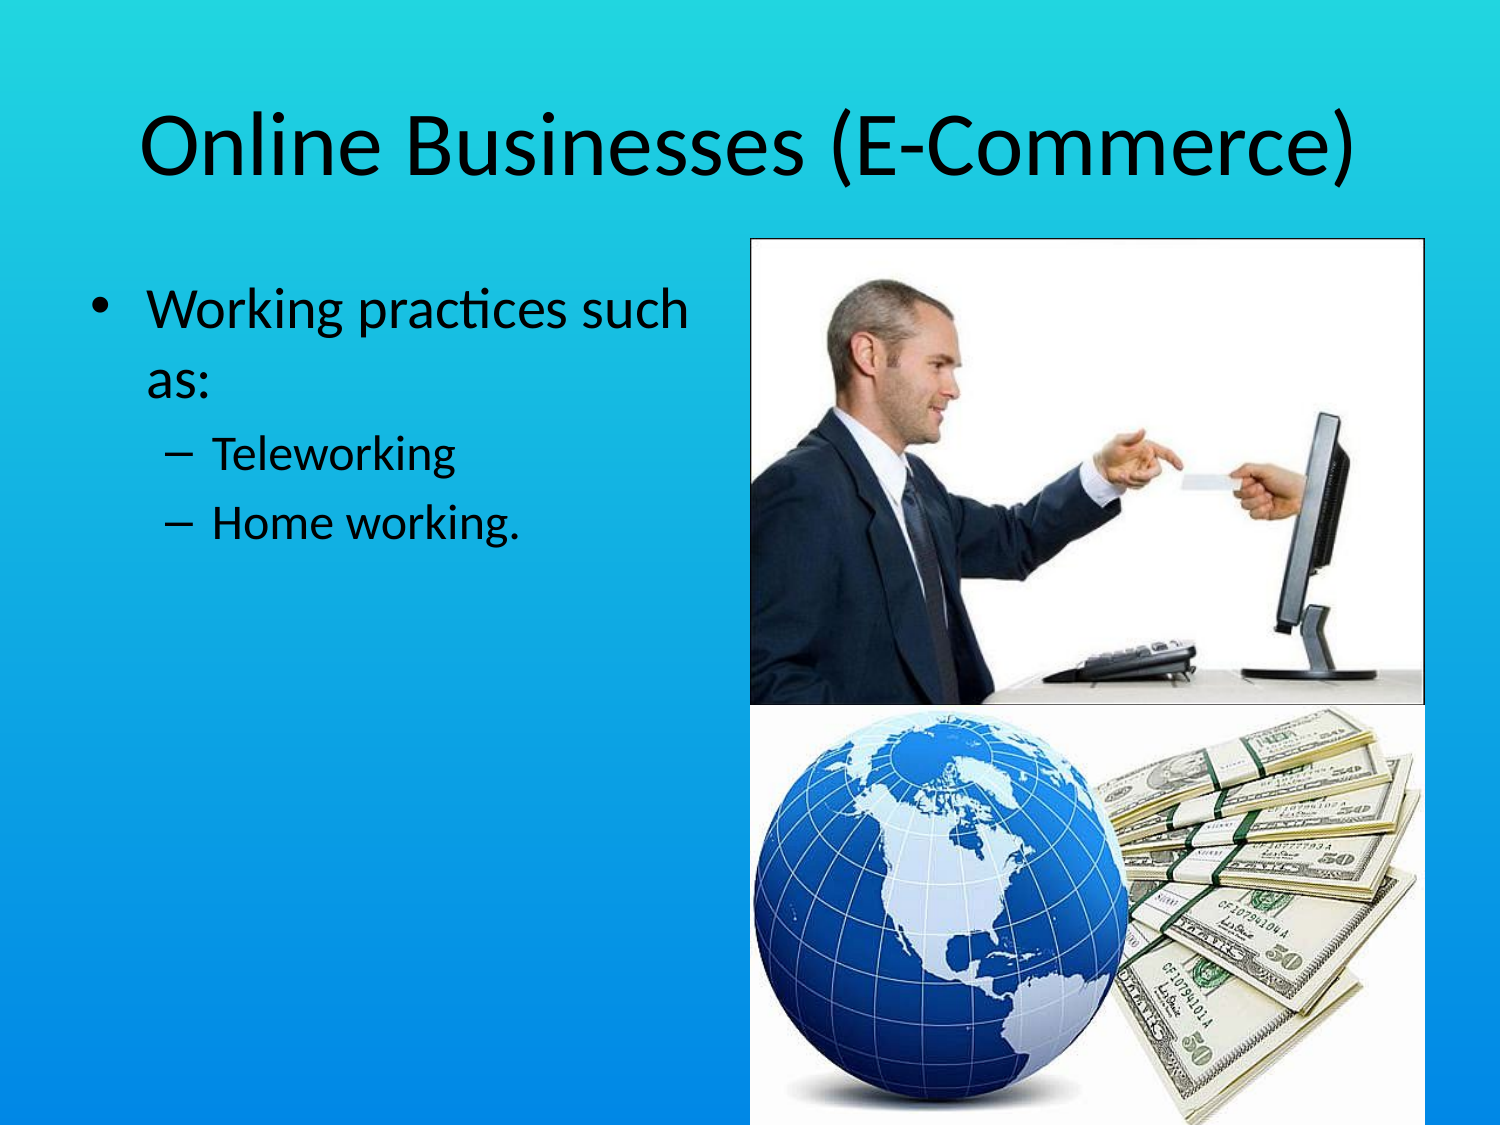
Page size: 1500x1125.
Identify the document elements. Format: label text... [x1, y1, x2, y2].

picture [738, 238, 1500, 1125]
title Online Businesses (E-Commerce) [75, 45, 1425, 233]
list Working practices such as: Teleworking Home working. [75, 262, 738, 1005]
